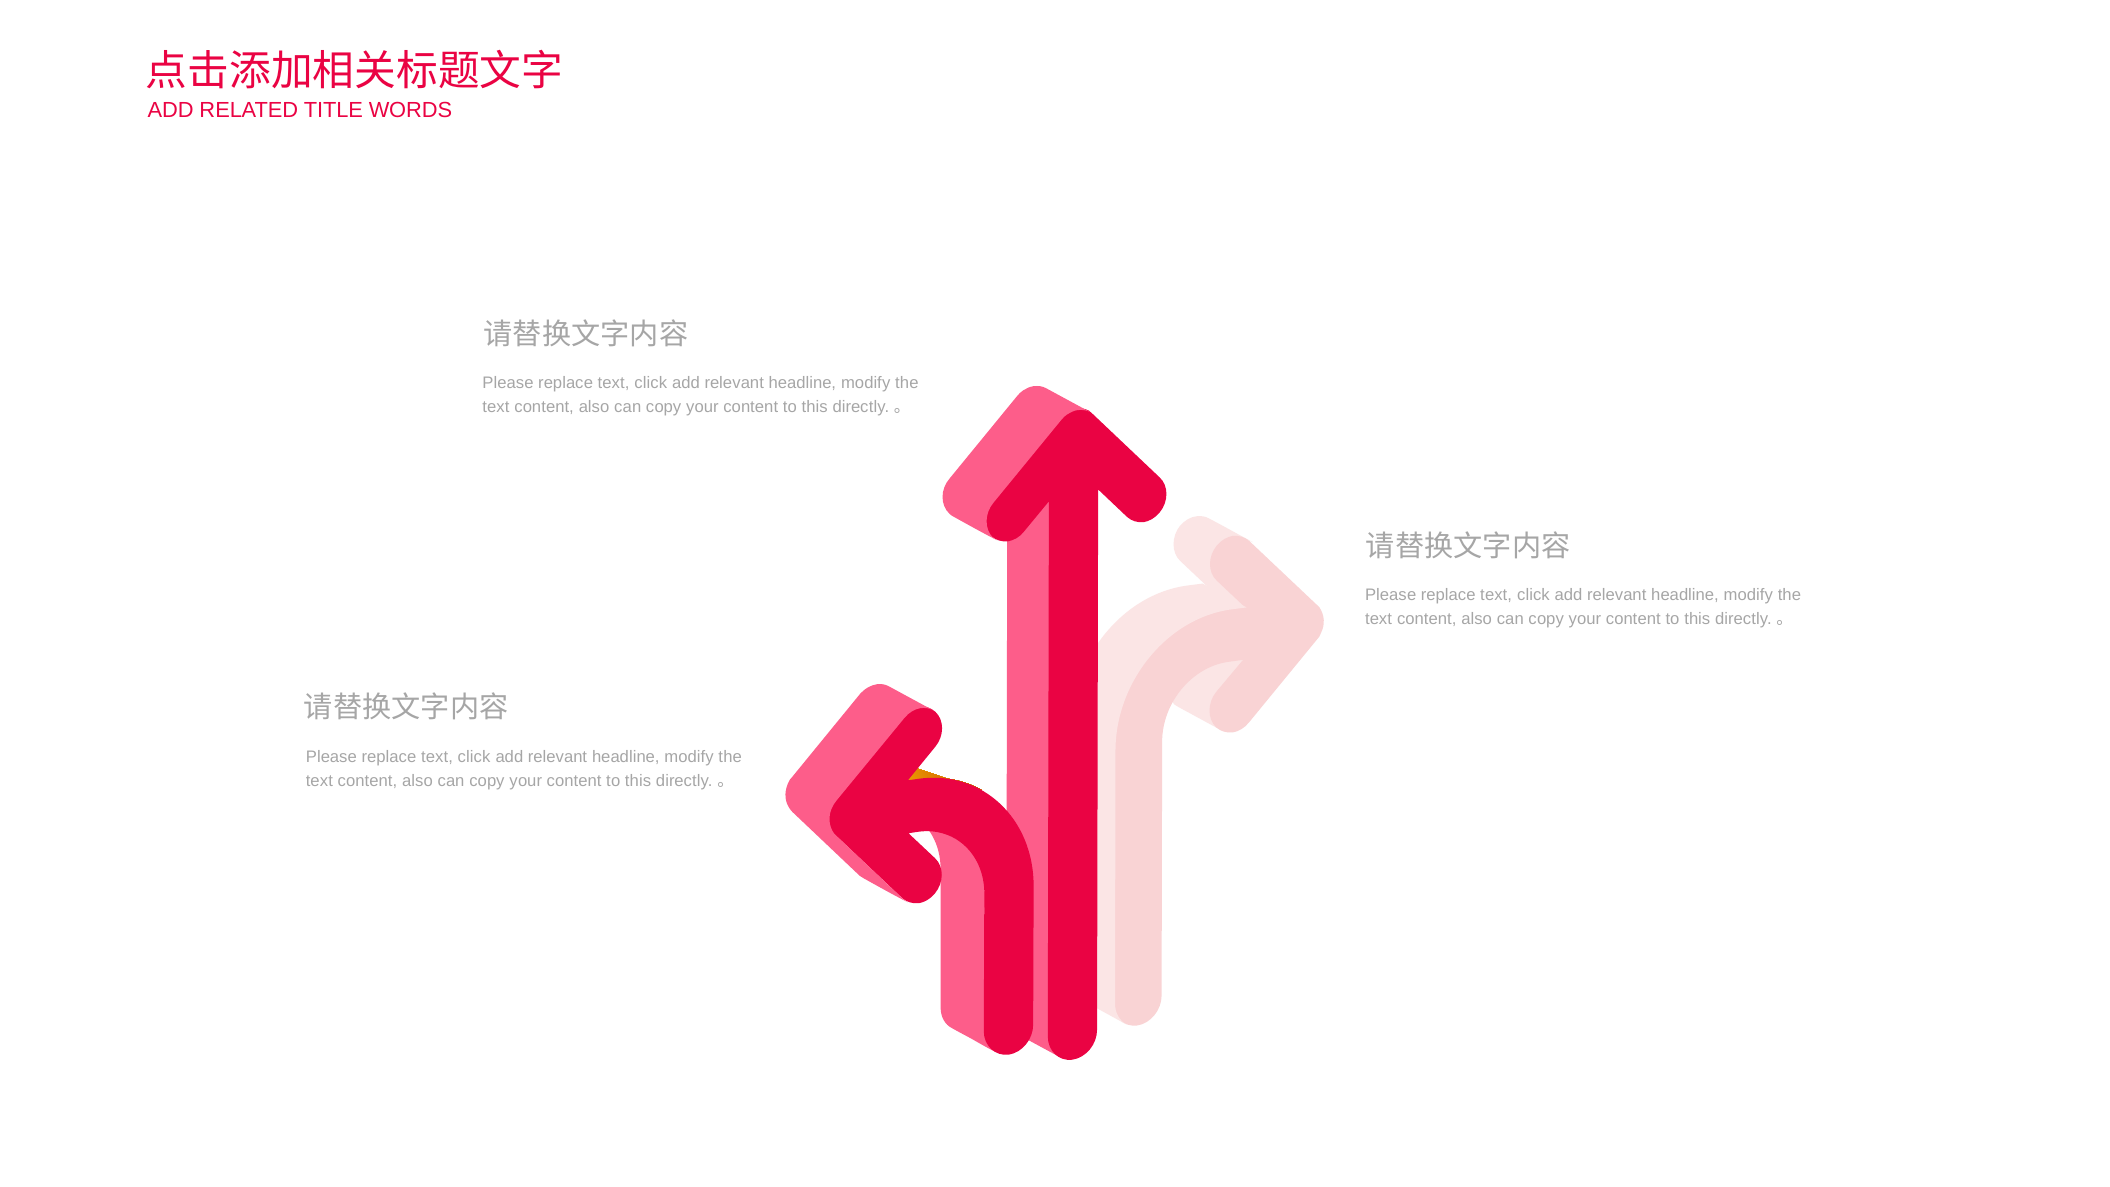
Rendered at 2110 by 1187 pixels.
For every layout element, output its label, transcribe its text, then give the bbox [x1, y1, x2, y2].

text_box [1350, 512, 1820, 634]
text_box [784, 385, 1326, 1062]
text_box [288, 674, 761, 796]
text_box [467, 301, 938, 423]
text_box 点击添加相关标题文字 [145, 43, 564, 95]
text_box ADD RELATED TITLE WORDS [147, 96, 453, 123]
